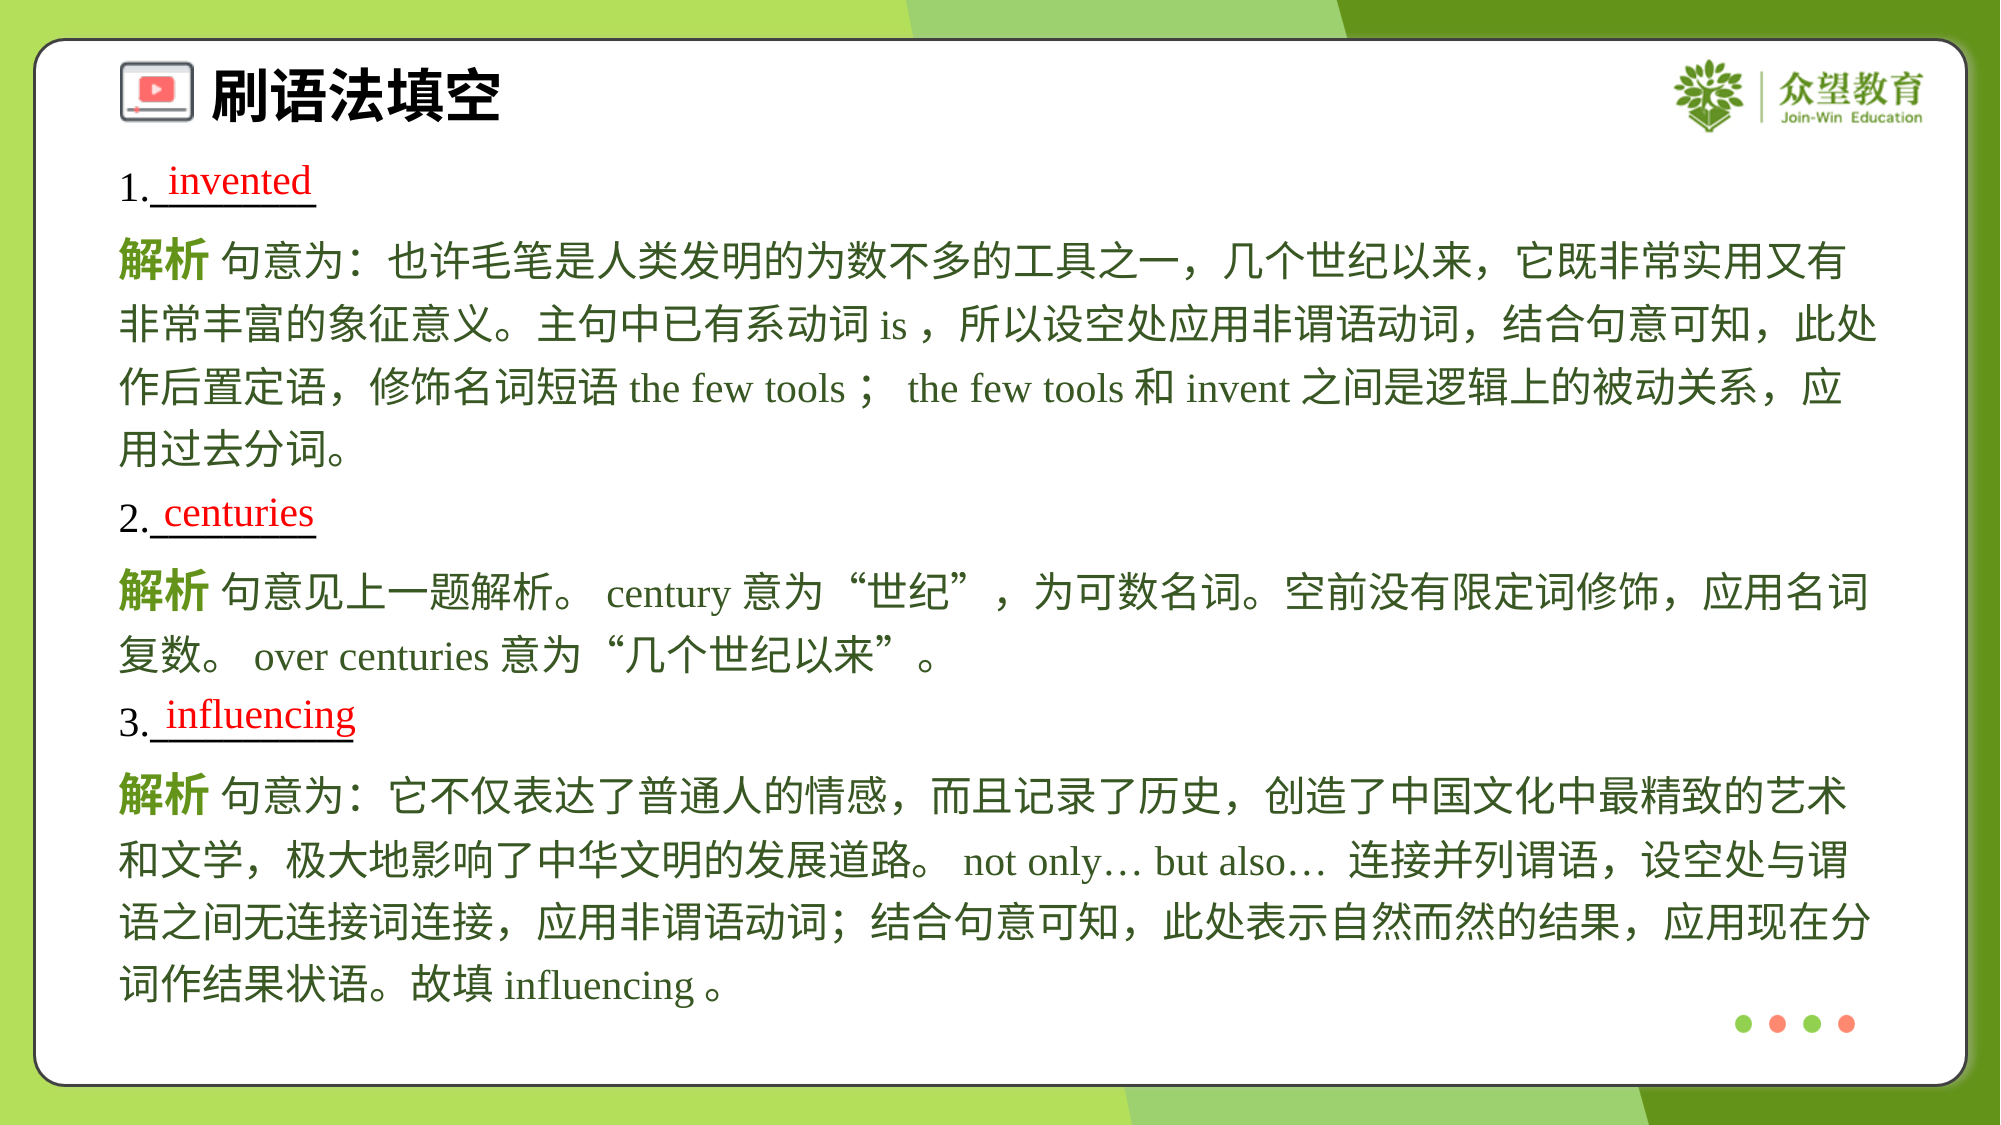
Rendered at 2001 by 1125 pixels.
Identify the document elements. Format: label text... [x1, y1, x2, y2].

text_box influencing [151, 674, 371, 737]
text_box 解析 句意见上一题解析。century意为“世纪”，为可数名词。空前没有限定词修饰，应用名词复数。over centuries意为“几个世纪以来”。 [118, 547, 1883, 680]
text_box 解析 句意为：它不仅表达了普通人的情感，而且记录了历史，创造了中国文化中最精致的艺术和文学，极大地影响了中华文明的发展道路。not only… but also… 连接并列谓语，设空处与谓语之间无连接词连接，应用非谓语动词；结合句意可知，此处表示自然而然的结果，应用现在分词作结果状语。故填influencing。 [118, 752, 1883, 1009]
text_box 2._________ [118, 478, 1883, 541]
text_box centuries [149, 472, 330, 535]
picture [0, 0, 2000, 1125]
text_box 3.___________ [118, 682, 1883, 745]
text_box invented [153, 140, 327, 204]
text_box 解析 句意为：也许毛笔是人类发明的为数不多的工具之一，几个世纪以来，它既非常实用又有非常丰富的象征意义。主句中已有系动词is，所以设空处应用非谓语动词，结合句意可知，此处作后置定语，修饰名词短语the few tools；the few tools和invent之间是逻辑上的被动关系，应用过去分词。 [118, 216, 1883, 473]
text_box 1._________ [118, 146, 1883, 210]
